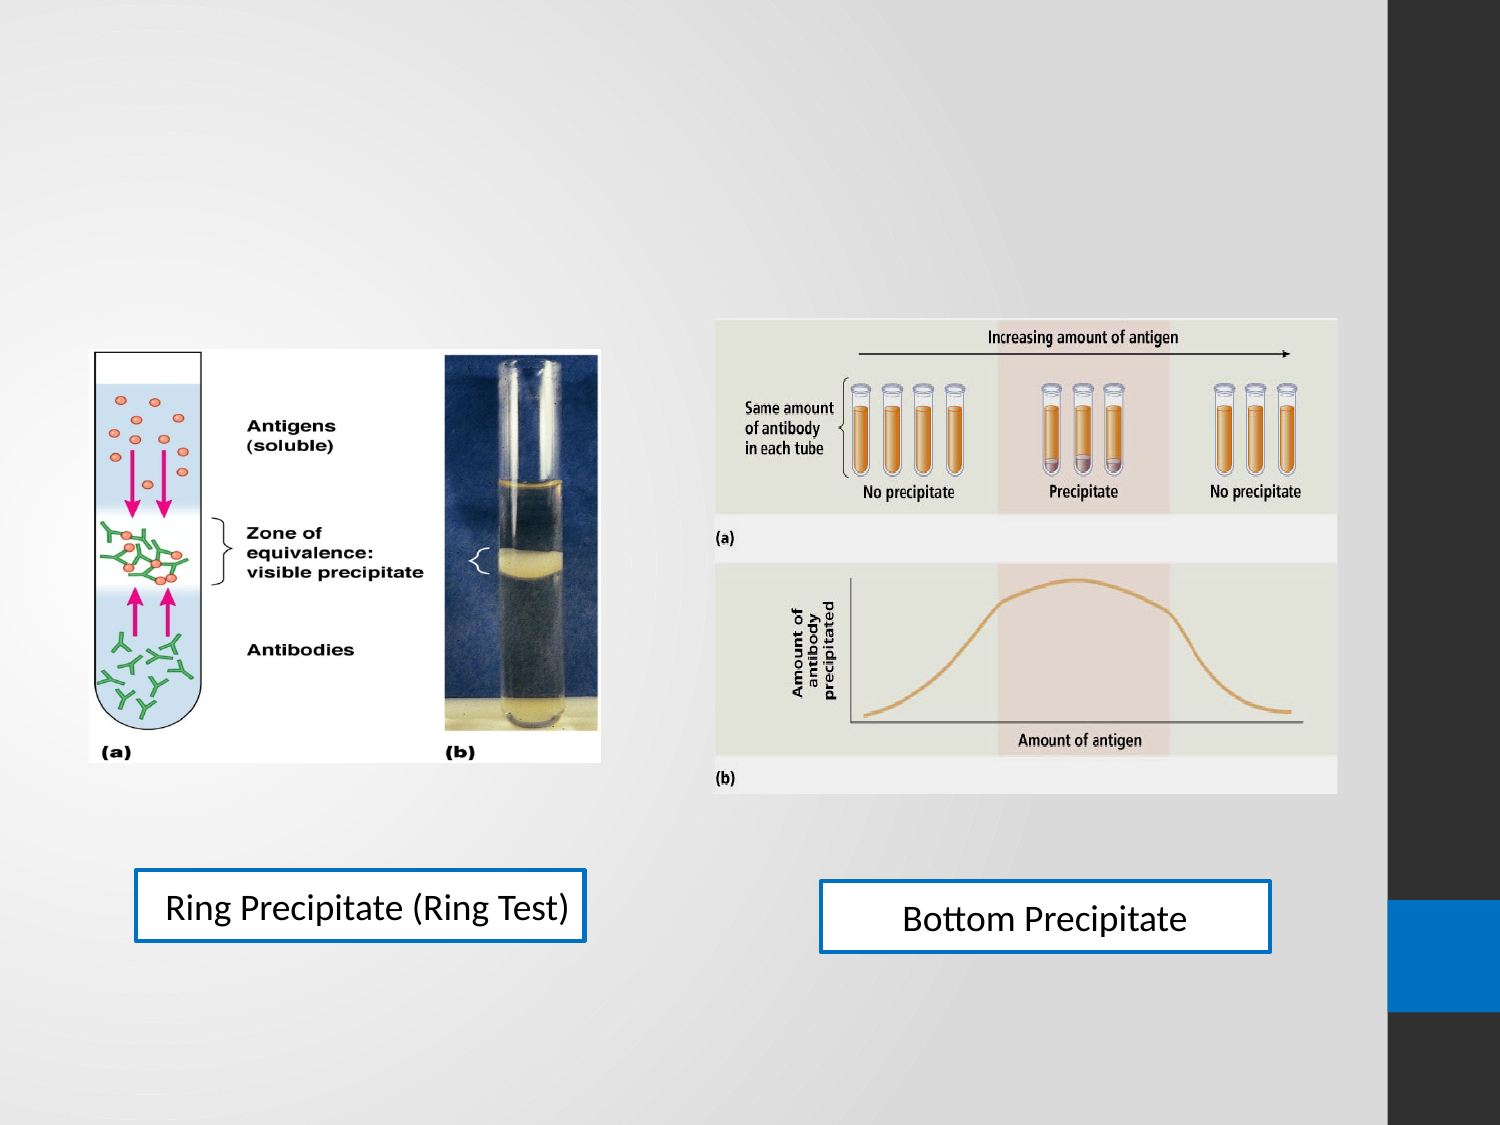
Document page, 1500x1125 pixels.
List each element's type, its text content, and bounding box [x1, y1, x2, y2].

text_box Bottom Precipitate [819, 879, 1272, 954]
picture [713, 317, 1338, 794]
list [87, 349, 602, 763]
text_box Ring Precipitate (Ring Test) [134, 868, 587, 943]
